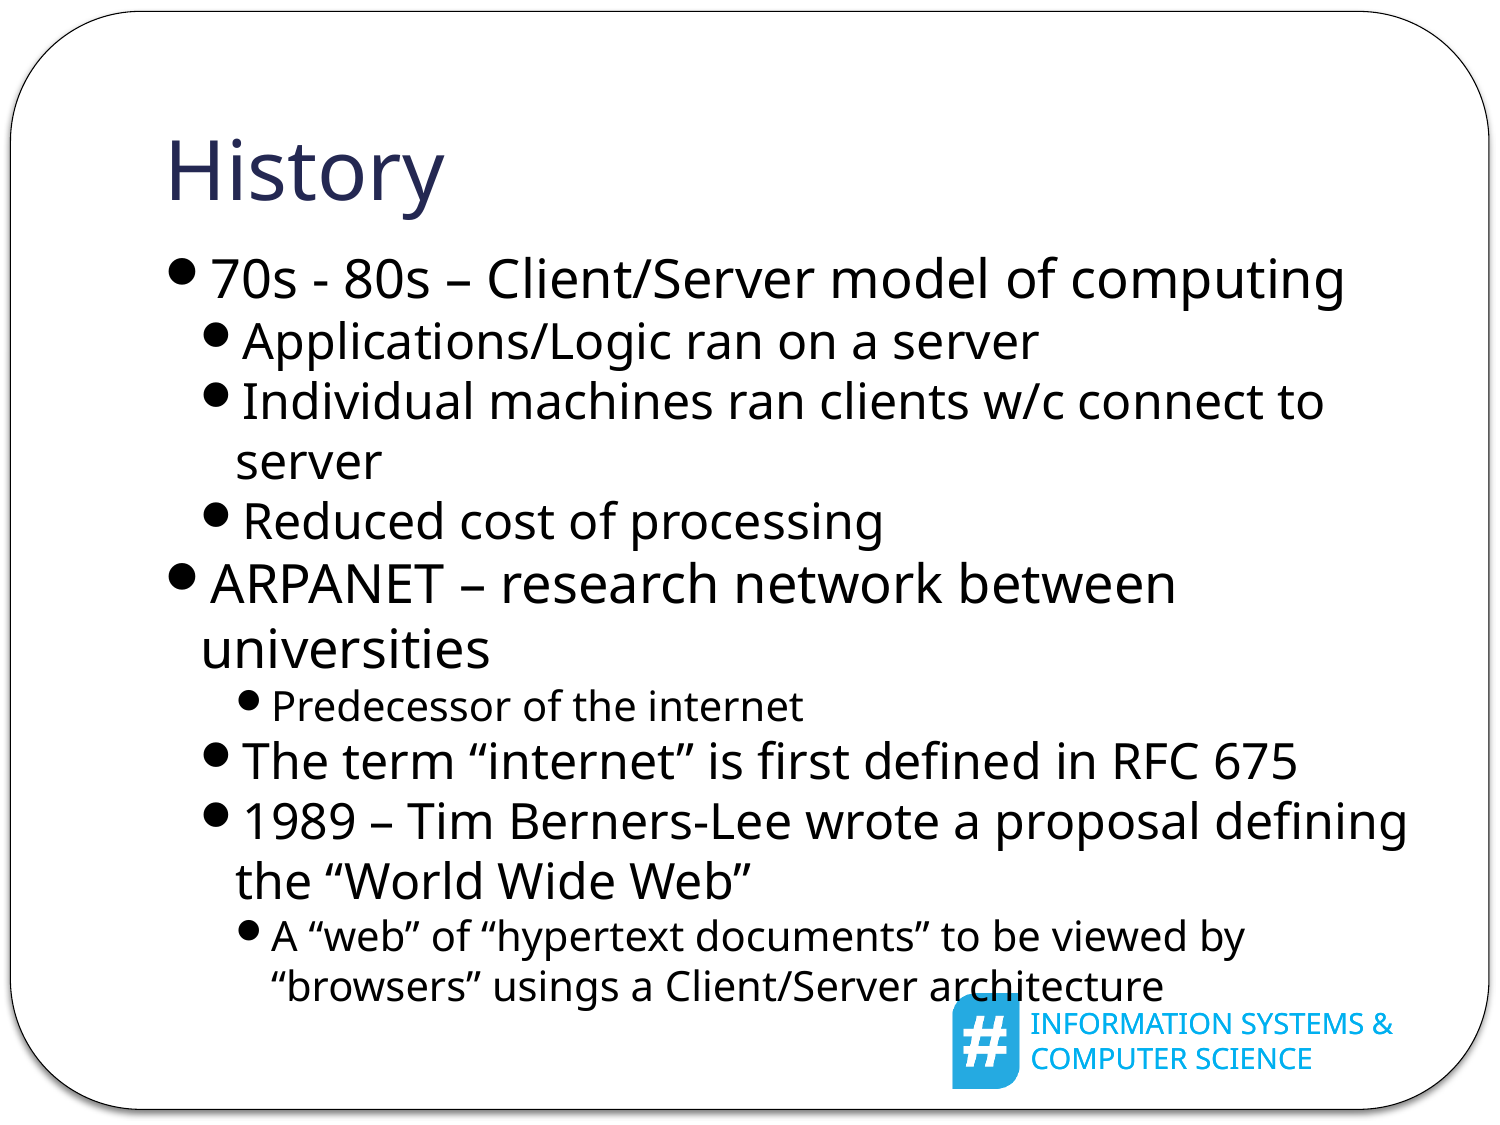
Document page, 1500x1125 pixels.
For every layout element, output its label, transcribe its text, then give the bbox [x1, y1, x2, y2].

text_box 70s - 80s – Client/Server model of computing Applications/Logic ran on a server Individual machines ran clients w/c connect to server Reduced cost of processing ARPANET – research network between universities Predecessor of the internet The term “internet” is first defined in RFC 675 1989 – Tim Berners-Lee wrote a proposal defining the “World Wide Web” A “web” of “hypertext documents” to be viewed by “browsers” usings a Client/Server architecture [150, 237, 1425, 988]
text_box History [150, 45, 1425, 233]
picture [950, 990, 1022, 1090]
